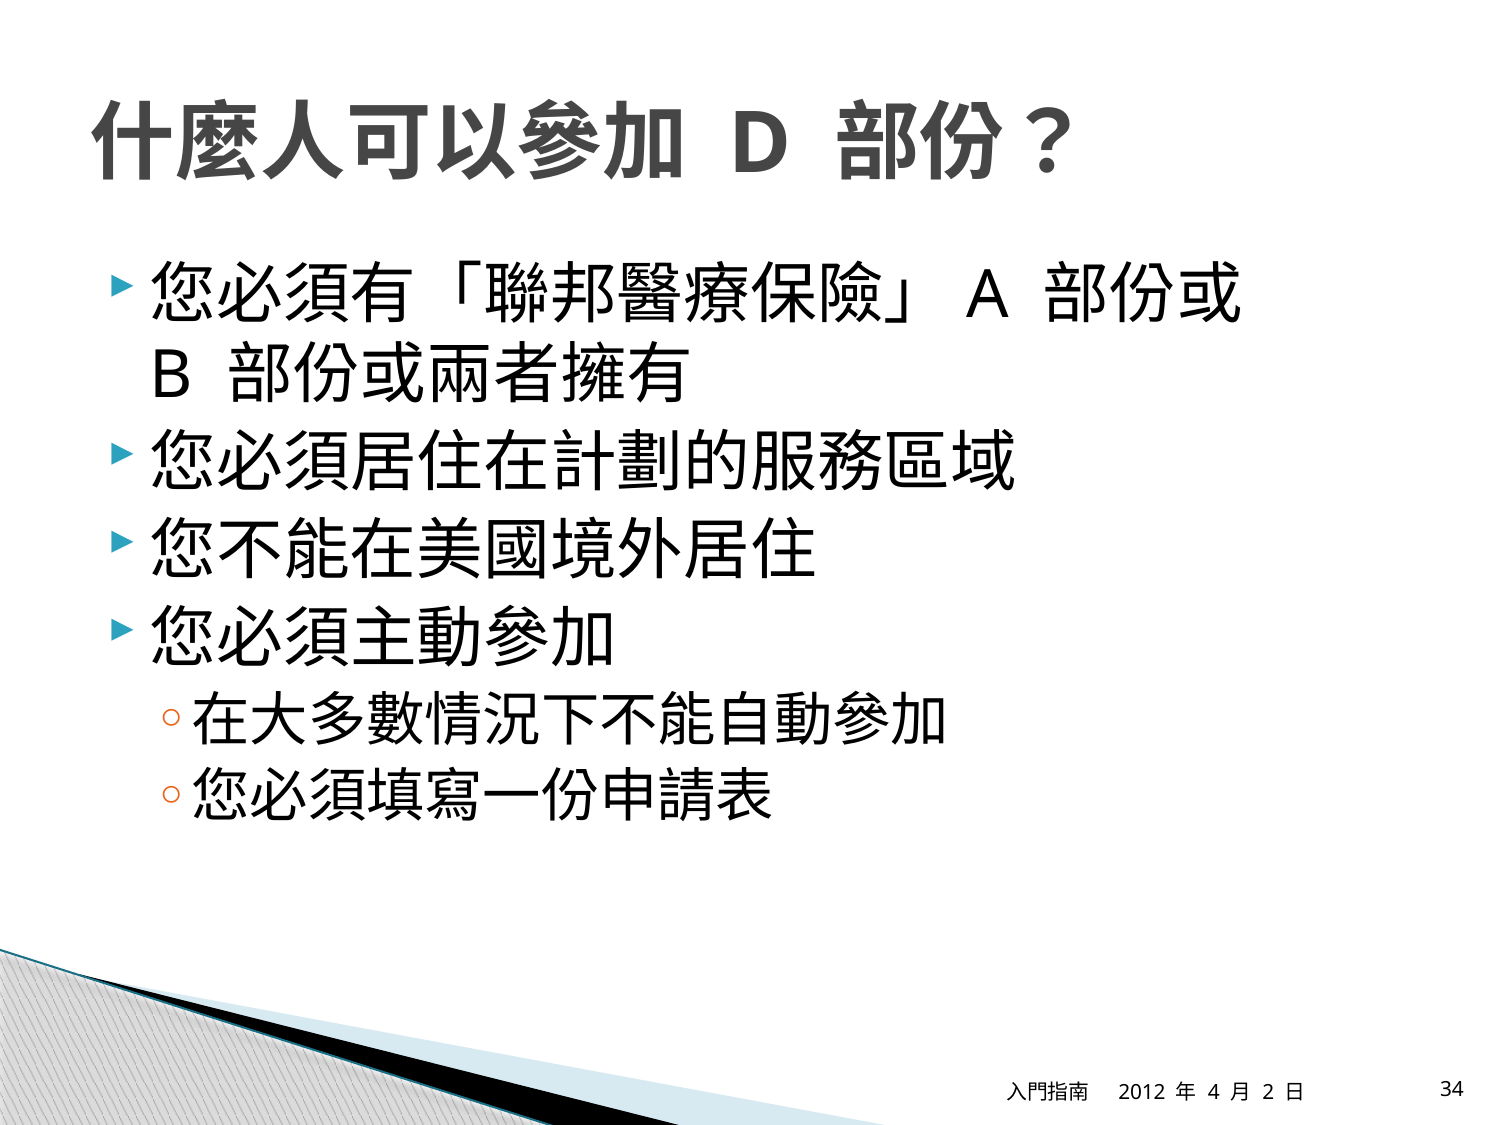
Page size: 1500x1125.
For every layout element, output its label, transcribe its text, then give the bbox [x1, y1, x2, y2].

list 您必須有「聯邦醫療保險」A 部份或 B 部份或兩者擁有 您必須居住在計劃的服務區域 您不能在美國境外居住 您必須主動參加 在大多數情況下不能自動參加 您必須填寫一份申請表 [75, 243, 1450, 986]
slide_number 34 [1418, 1051, 1479, 1112]
title 什麼人可以參加 D 部份？ [75, 45, 1425, 233]
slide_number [1105, 1051, 1418, 1112]
footer 入門指南 [718, 1051, 1105, 1112]
